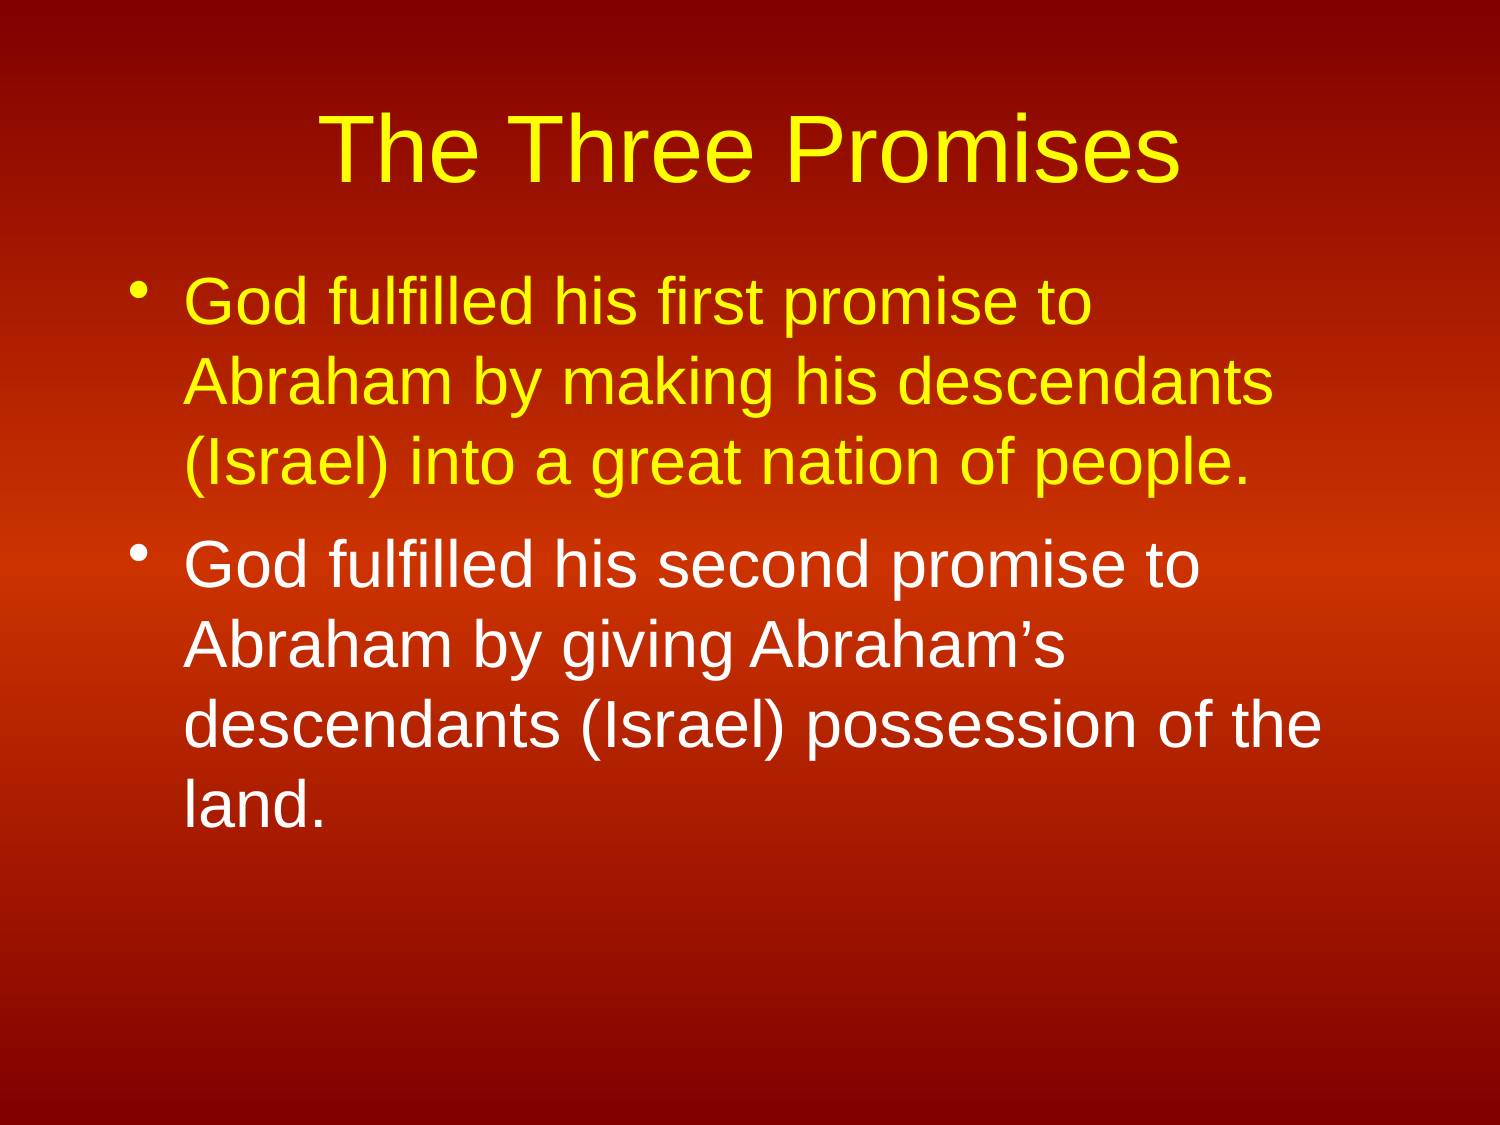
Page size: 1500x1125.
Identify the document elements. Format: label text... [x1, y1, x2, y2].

list God fulfilled his first promise to Abraham by making his descendants (Israel) into a great nation of people. God fulfilled his second promise to Abraham by giving Abraham’s descendants (Israel) possession of the land. [112, 249, 1388, 1088]
title The Three Promises [37, 50, 1463, 238]
